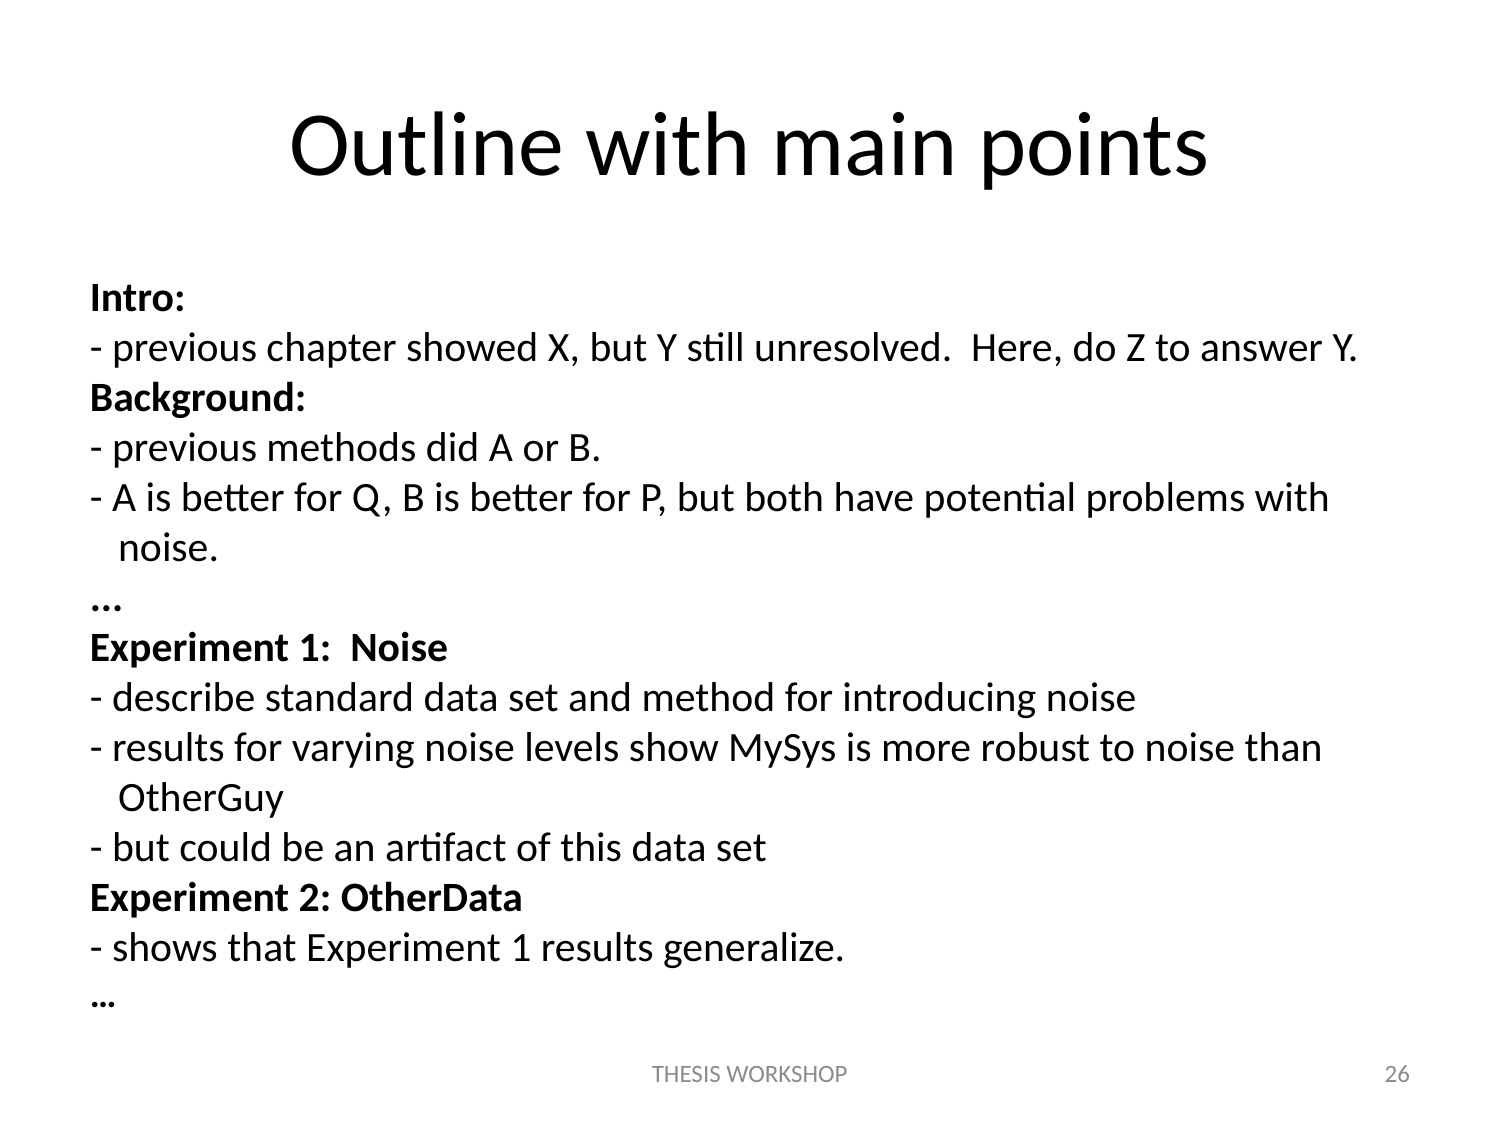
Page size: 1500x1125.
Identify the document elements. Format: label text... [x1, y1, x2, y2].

title Outline with main points [75, 45, 1425, 233]
text_box Intro: - previous chapter showed X, but Y still unresolved. Here, do Z to answer Y. Background: - previous methods did A or B. - A is better for Q, B is better for P, but both have potential problems with noise. ... Experiment 1: Noise - describe standard data set and method for introducing noise - results for varying noise levels show MySys is more robust to noise than OtherGuy - but could be an artifact of this data set Experiment 2: OtherData - shows that Experiment 1 results generalize. … [74, 262, 1425, 1023]
slide_number 26 [1074, 1042, 1425, 1103]
footer THESIS WORKSHOP [512, 1042, 988, 1103]
